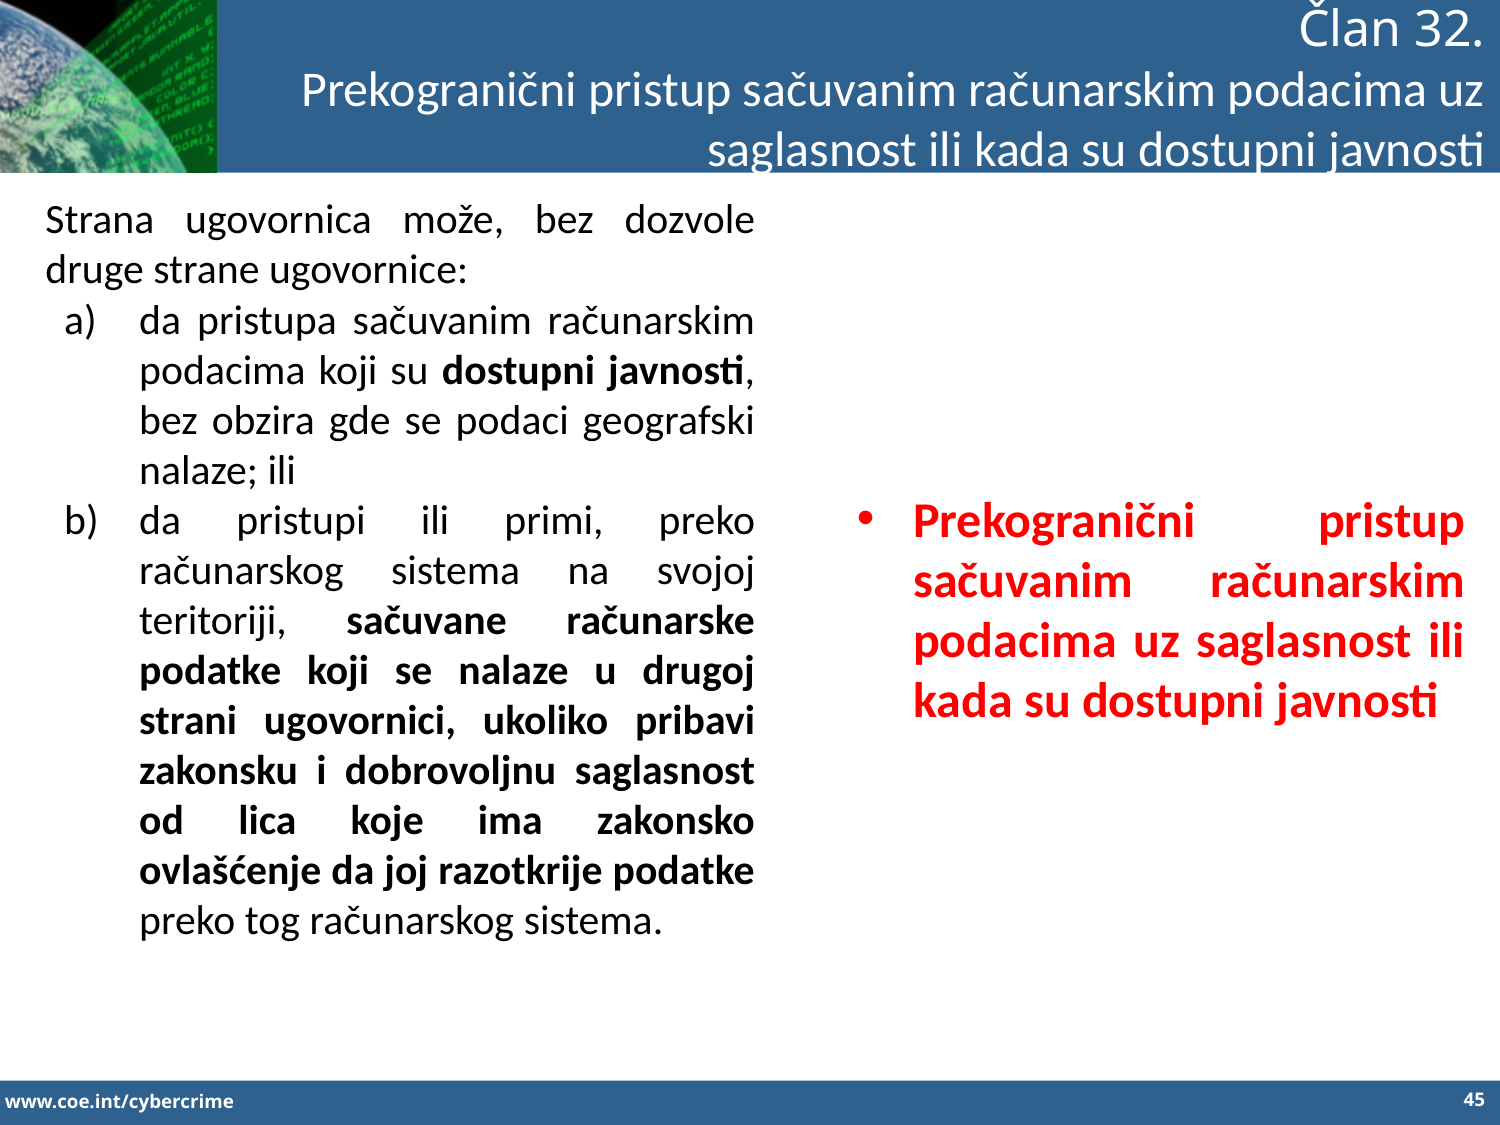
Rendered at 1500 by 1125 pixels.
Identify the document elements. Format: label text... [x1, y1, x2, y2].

slide_number 45 [1149, 1079, 1500, 1125]
text_box Strana ugovornica može, bez dozvole druge strane ugovornice: da pristupa sačuvanim računarskim podacima koji su dostupni javnosti, bez obzira gde se podaci geografski nalaze; ili da pristupi ili primi, preko računarskog sistema na svojoj teritoriji, sačuvane računarske podatke koji se nalaze u drugoj strani ugovornici, ukoliko pribavi zakonsku i dobrovoljnu saglasnost od lica koje ima zakonsko ovlašćenje da joj razotkrije podatke preko tog računarskog sistema. [19, 184, 770, 950]
picture [0, 1, 217, 173]
text_box Član 32. Prekogranični pristup sačuvanim računarskim podacima uz saglasnost ili kada su dostupni javnosti [271, 16, 1500, 169]
text_box Prekogranični pristup sačuvanim računarskim podacima uz saglasnost ili kada su dostupni javnosti [842, 480, 1481, 736]
